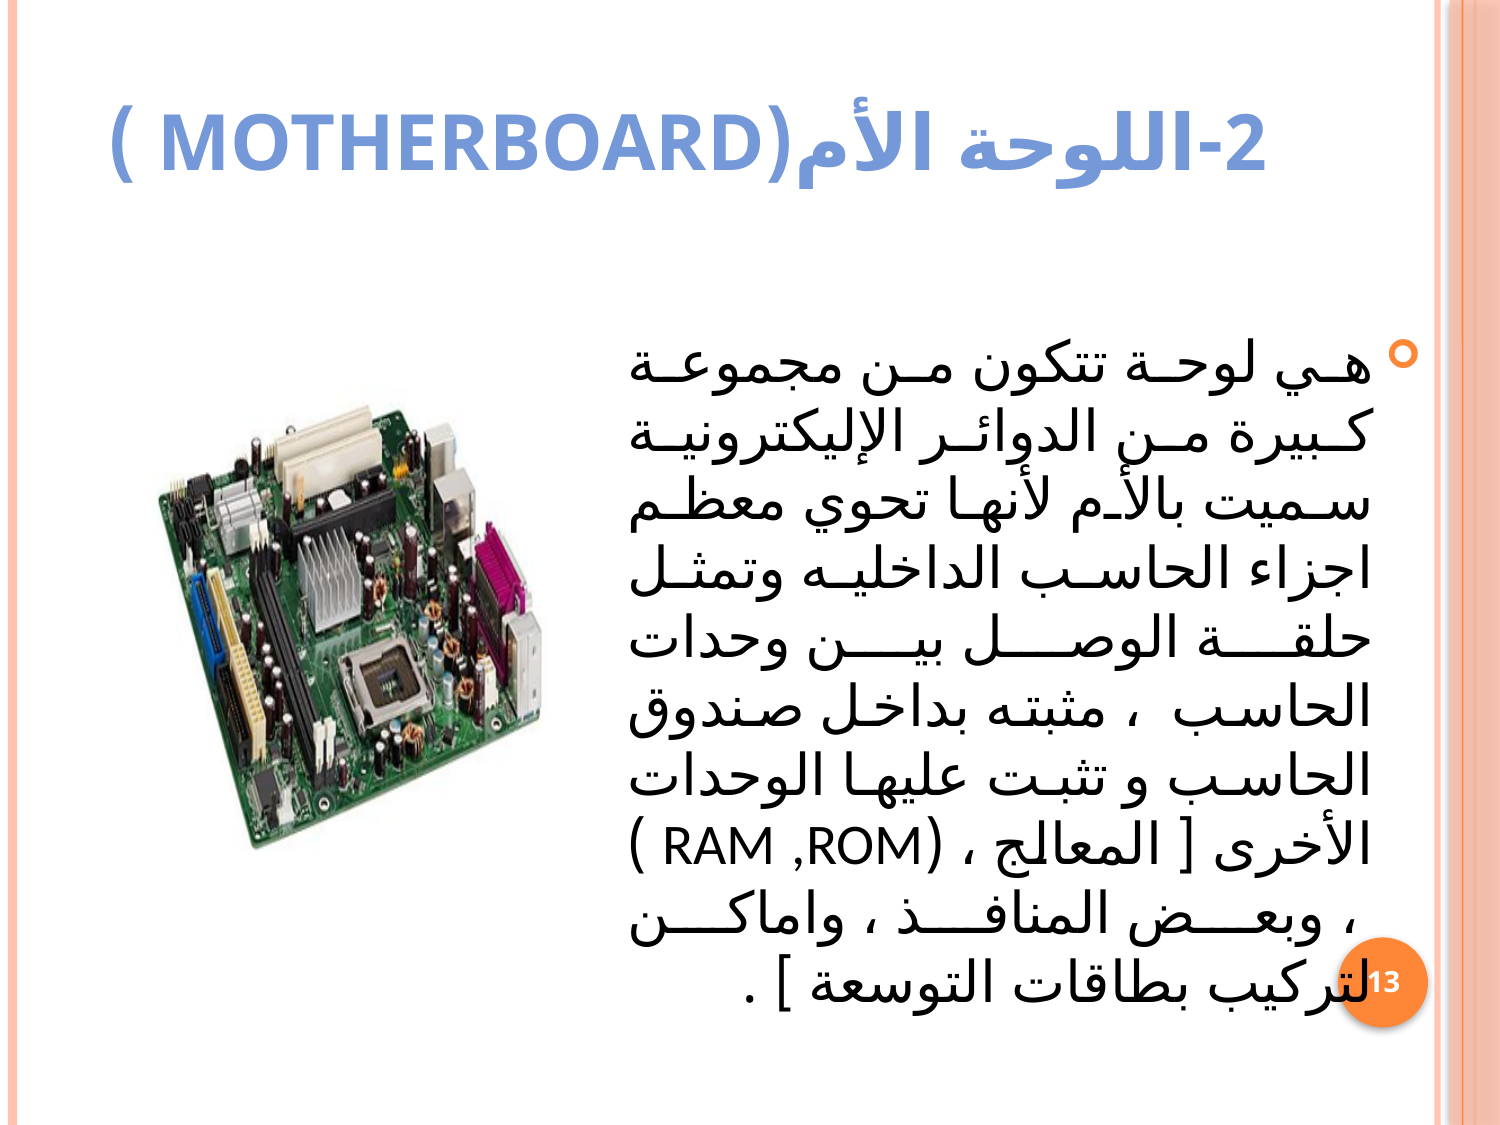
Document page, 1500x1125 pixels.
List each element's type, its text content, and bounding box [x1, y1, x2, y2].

picture [149, 386, 551, 876]
slide_number 13 [1333, 940, 1434, 1027]
title 2- اللوحة الأم(Motherboard ) [75, 45, 1300, 233]
list هي لوحة تتكون من مجموعة كبيرة من الدوائر الإليكترونية سميت بالأم لأنها تحوي معظم اجزاء الحاسب الداخليه وتمثل حلقة الوصل بين وحدات الحاسب ، مثبته بداخل صندوق الحاسب و تثبت عليها الوحدات الأخرى [ المعالج ، (RAM ,ROM ) ، وبعض المنافذ ، واماكن لتركيب بطاقات التوسعة ] . [612, 317, 1425, 1038]
